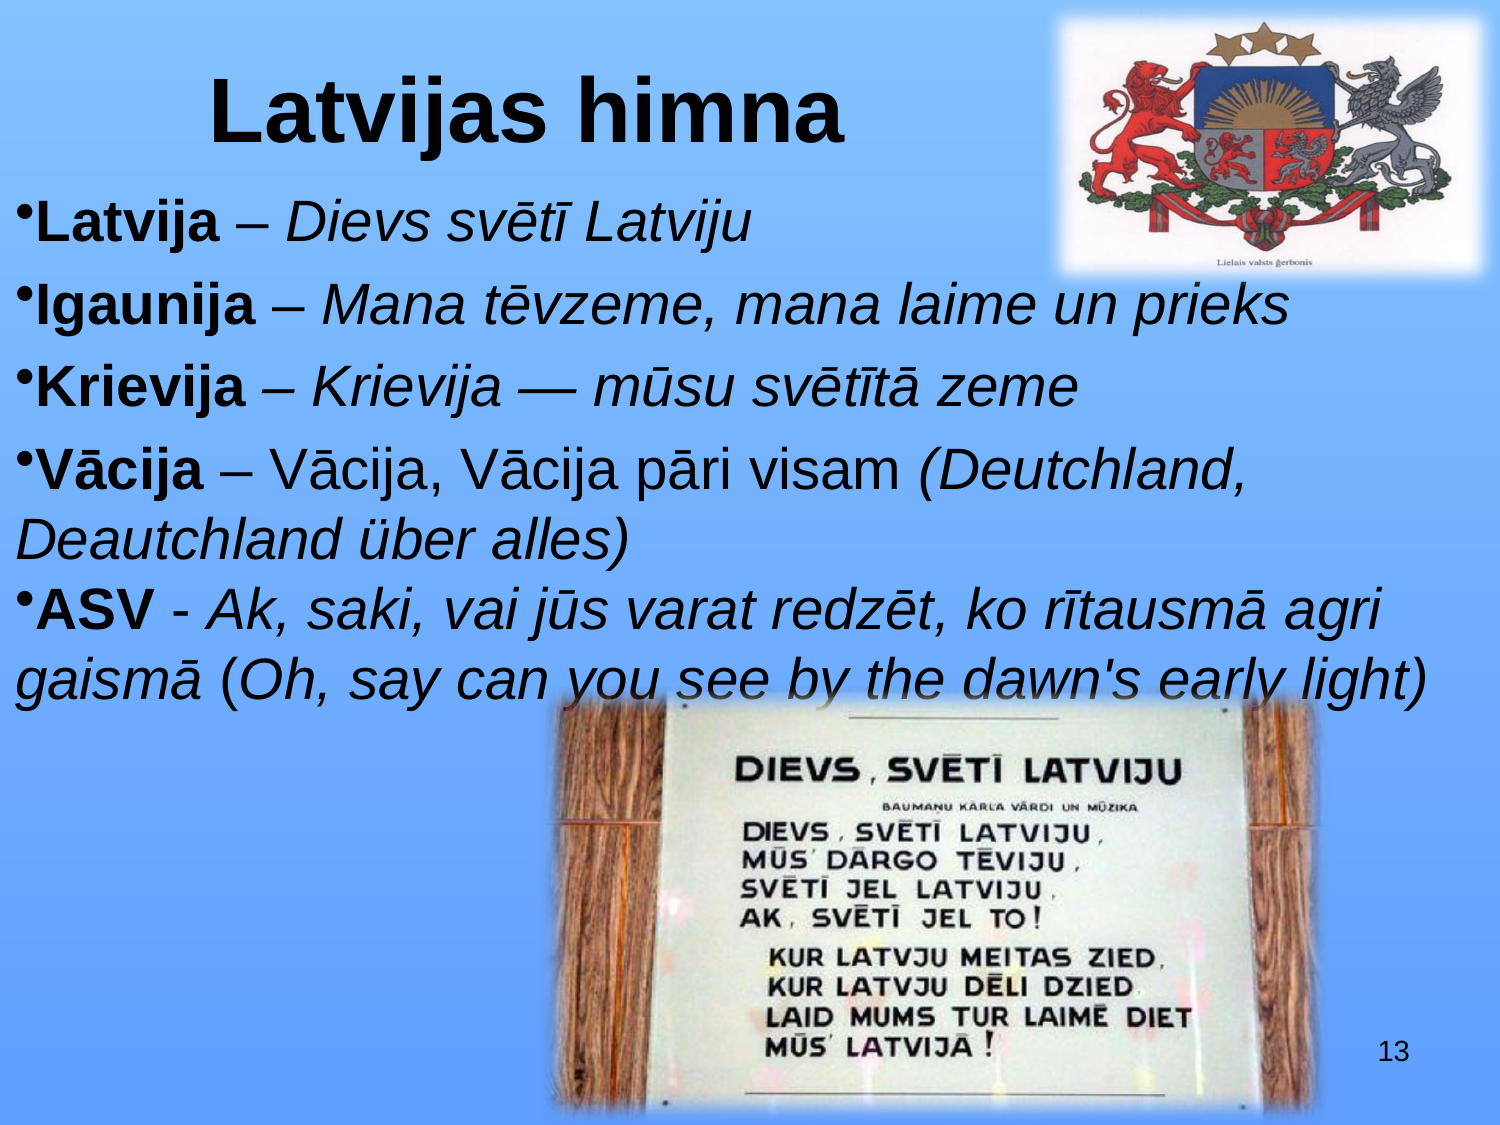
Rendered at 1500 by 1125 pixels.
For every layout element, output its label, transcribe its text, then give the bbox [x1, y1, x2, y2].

picture [538, 682, 1330, 1125]
picture [1040, 0, 1500, 294]
list Latvija – Dievs svētī Latviju Igaunija – Mana tēvzeme, mana laime un prieks Krievija – Krievija — mūsu svētītā zeme Vācija – Vācija, Vācija pāri visam (Deutchland, Deautchland über alles) ASV - Ak, saki, vai jūs varat redzēt, ko rītausmā agri gaismā (Oh, say can you see by the dawn's early light) [0, 175, 1500, 919]
slide_number 13 [1333, 1024, 1426, 1103]
title Latvijas himna [0, 11, 1035, 175]
